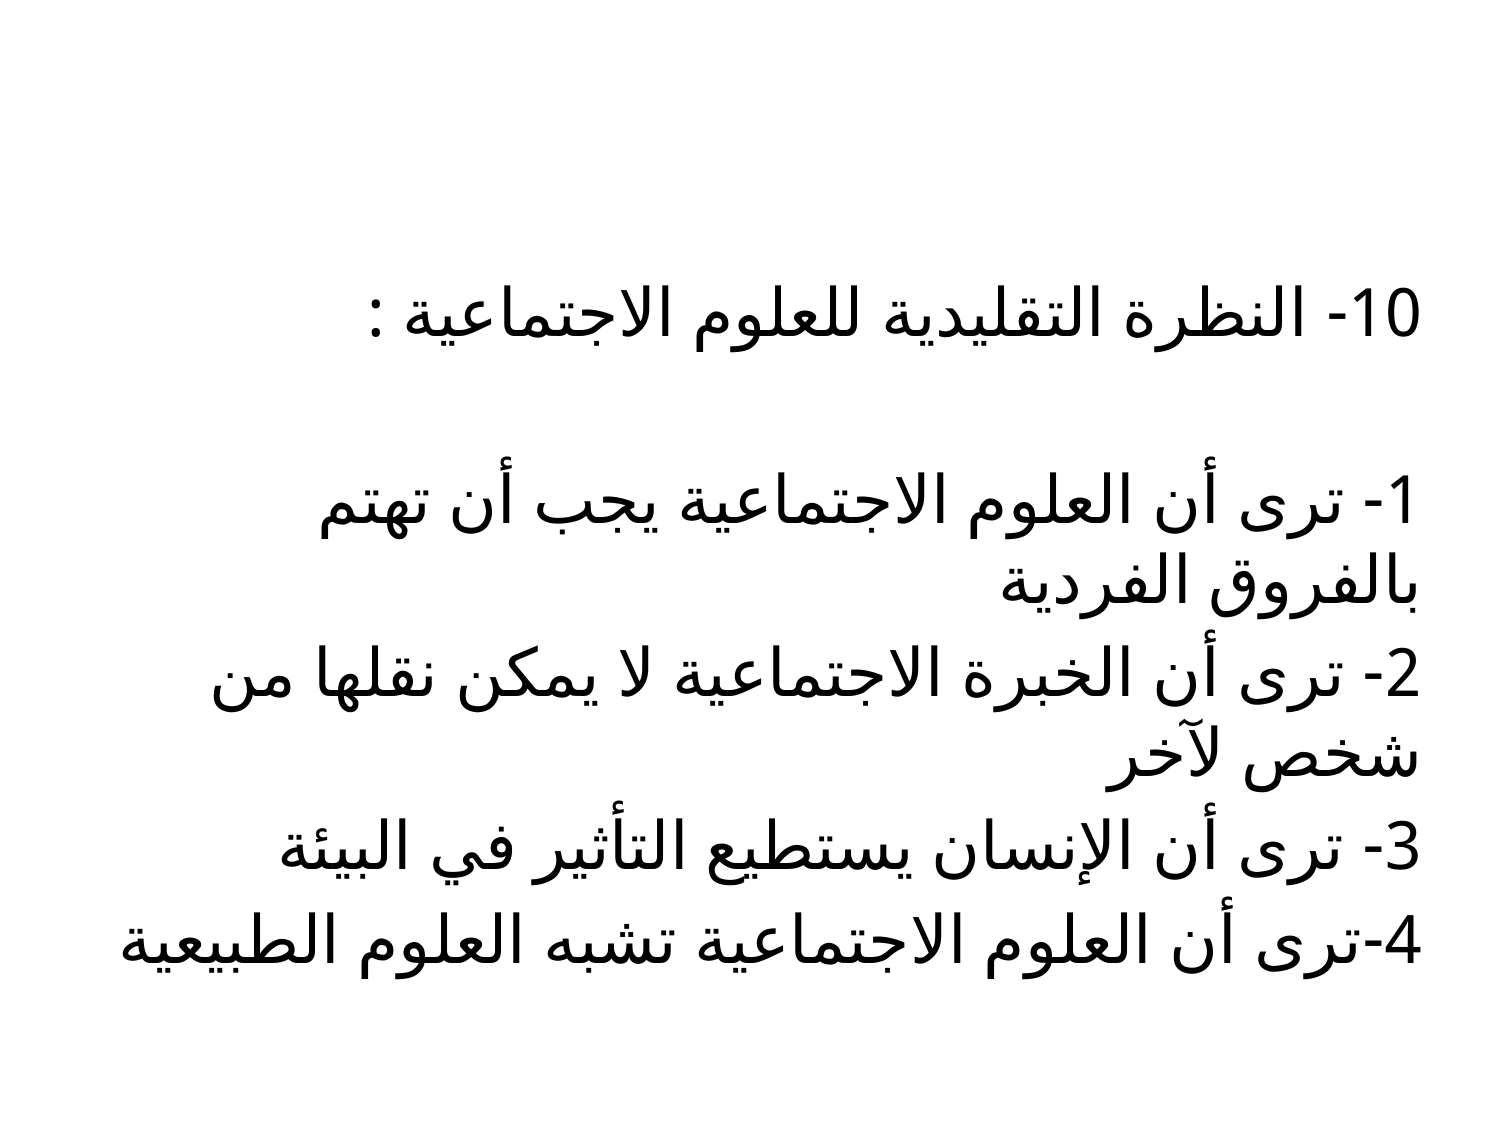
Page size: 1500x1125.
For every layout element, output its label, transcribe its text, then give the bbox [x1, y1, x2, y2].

list 10- النظرة التقليدية للعلوم الاجتماعية : 1- ترى أن العلوم الاجتماعية يجب أن تهتم بالفروق الفردية 2- ترى أن الخبرة الاجتماعية لا يمكن نقلها من شخص لآخر 3- ترى أن الإنسان يستطيع التأثير في البيئة 4-ترى أن العلوم الاجتماعية تشبه العلوم الطبيعية [87, 262, 1438, 1005]
